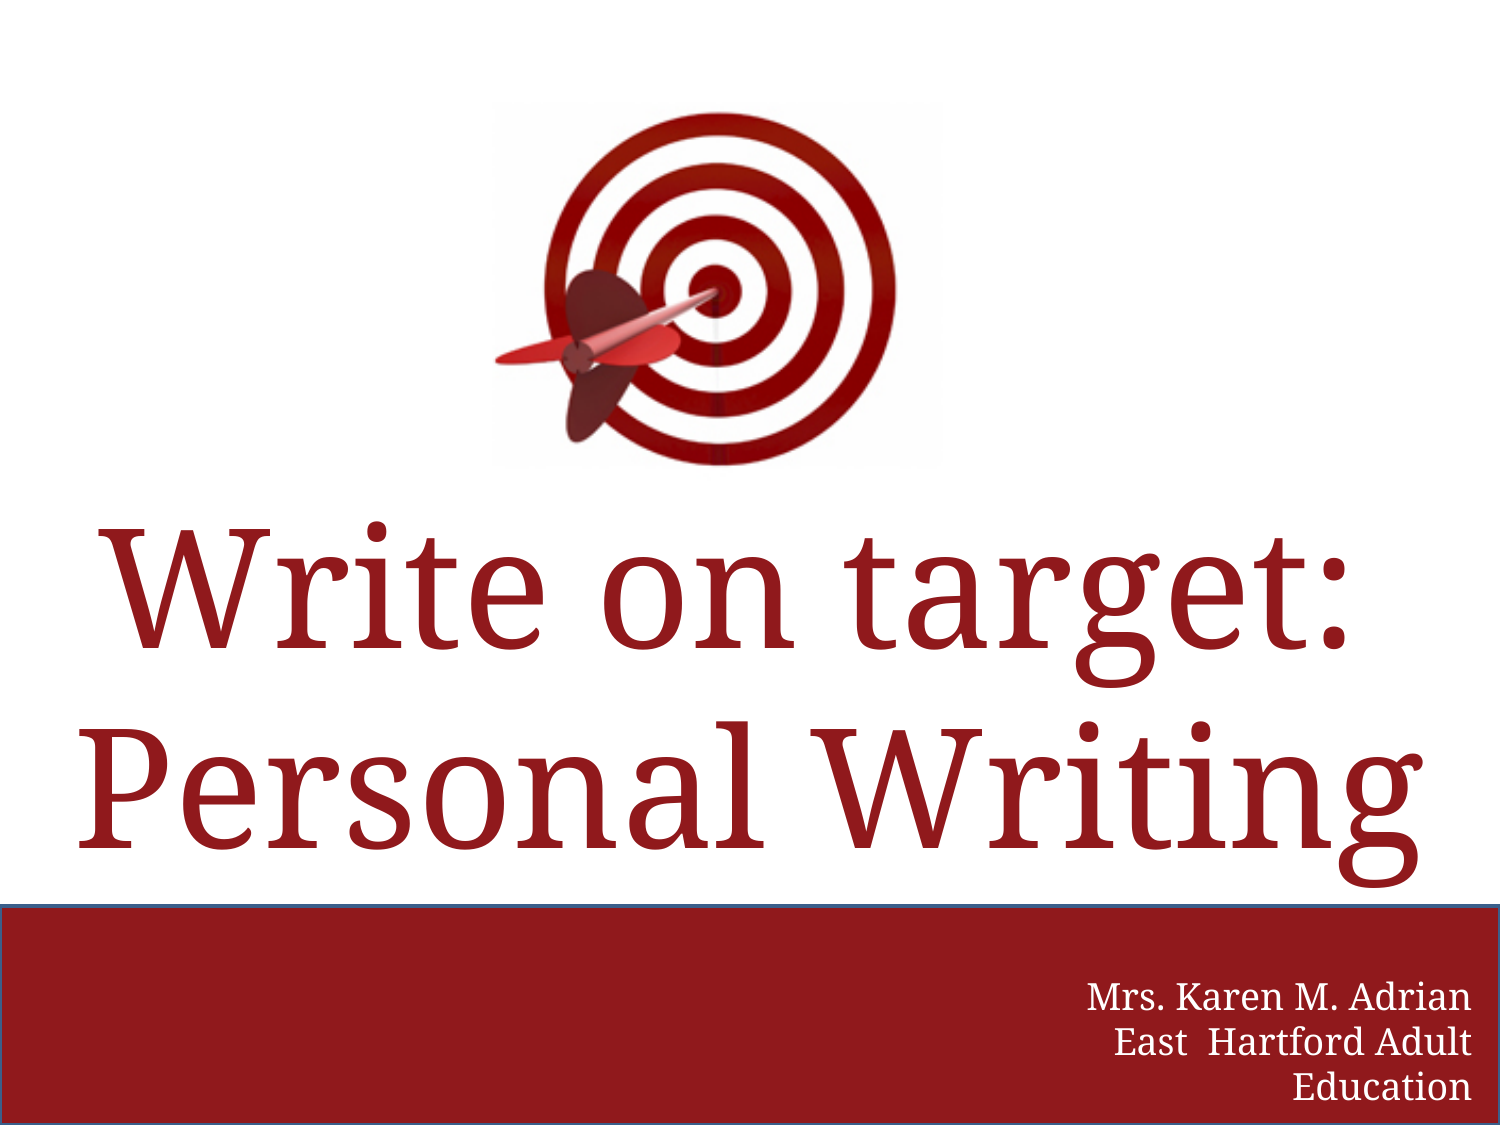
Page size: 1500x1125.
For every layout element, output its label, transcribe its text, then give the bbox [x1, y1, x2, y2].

text_box Write on target: Personal Writing [0, 474, 1500, 890]
text_box Mrs. Karen M. Adrian East Hartford Adult Education [937, 965, 1488, 1125]
picture [374, 74, 1019, 501]
text_box [0, 904, 1500, 1125]
